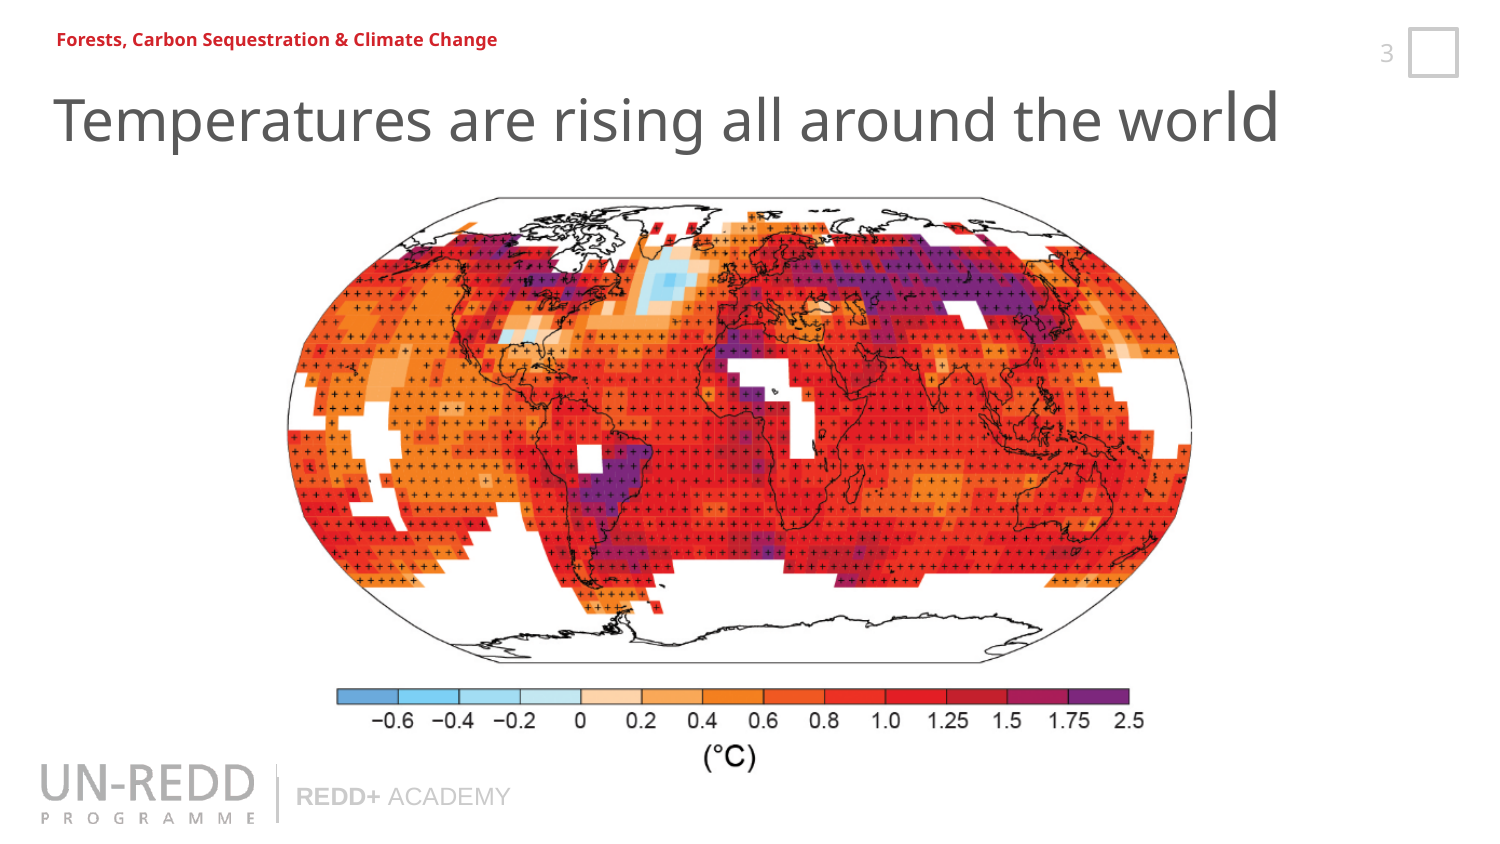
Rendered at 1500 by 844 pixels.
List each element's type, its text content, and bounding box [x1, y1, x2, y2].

list Temperatures are rising all around the world [38, 67, 1436, 186]
picture [277, 185, 1204, 777]
picture [41, 764, 254, 824]
list Forests, Carbon Sequestration & Climate Change [41, 20, 550, 68]
